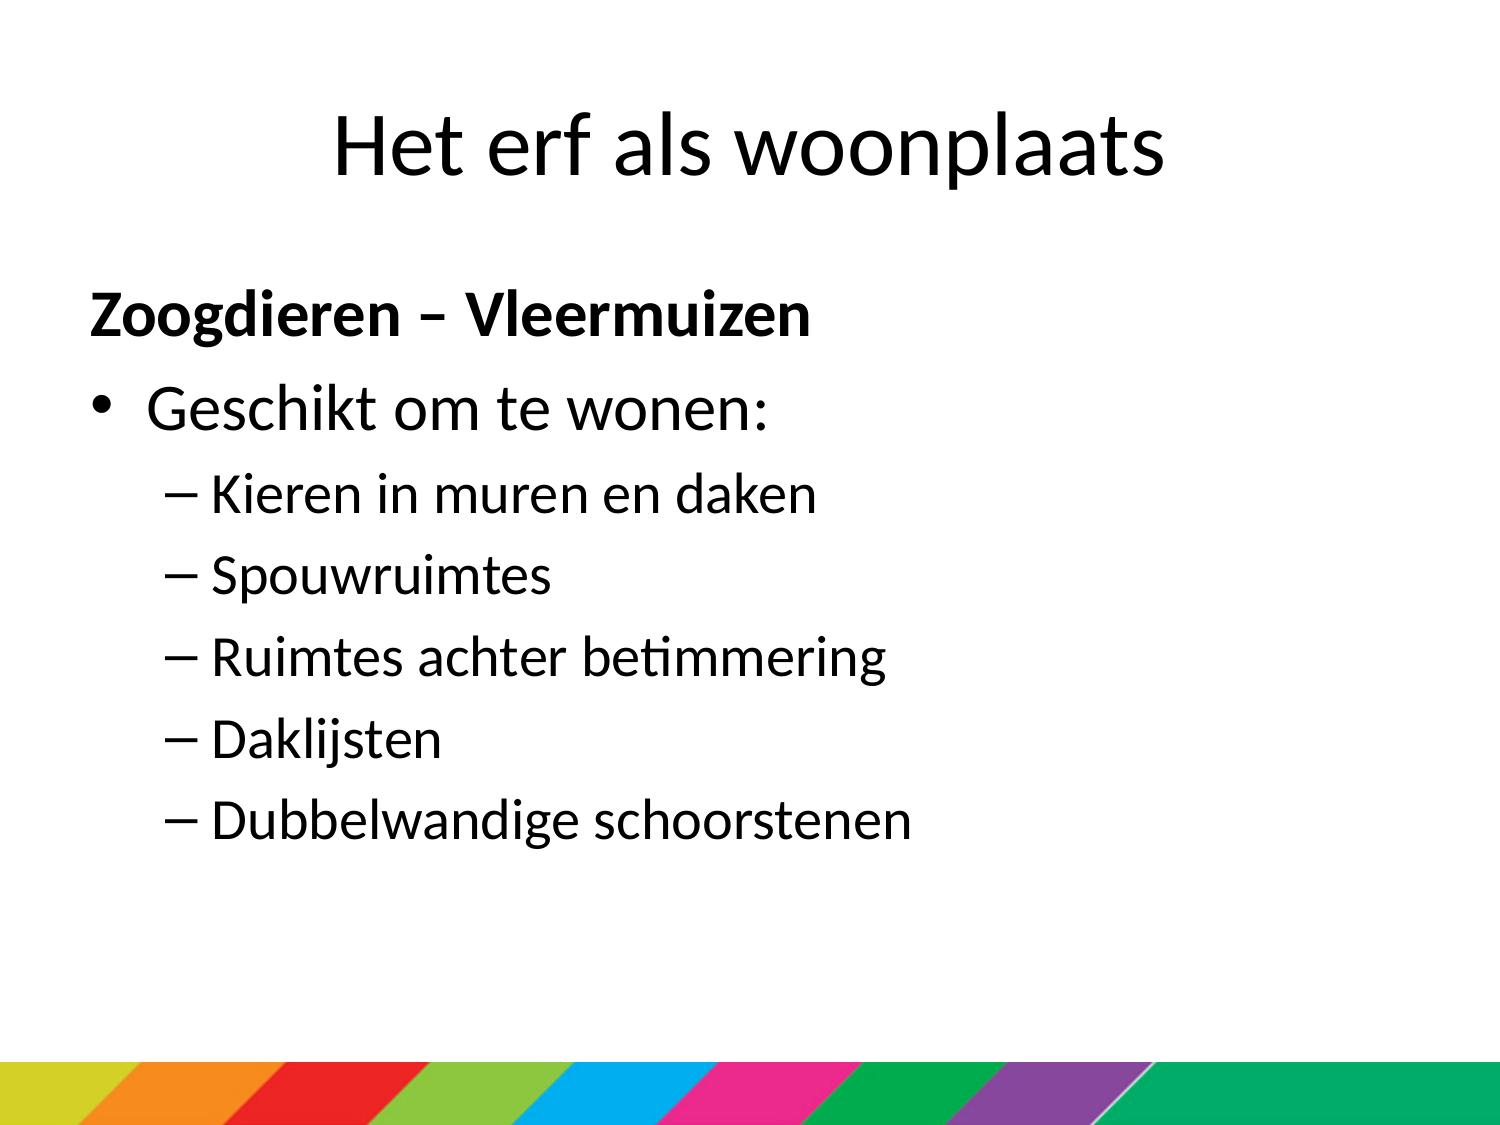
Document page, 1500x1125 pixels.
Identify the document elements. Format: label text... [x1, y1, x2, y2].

picture [656, 1062, 1500, 1125]
picture [0, 1062, 574, 1125]
list Zoogdieren – Vleermuizen Geschikt om te wonen: Kieren in muren en daken Spouwruimtes Ruimtes achter betimmering Daklijsten Dubbelwandige schoorstenen [75, 262, 1425, 1005]
title Het erf als woonplaats [75, 45, 1425, 233]
